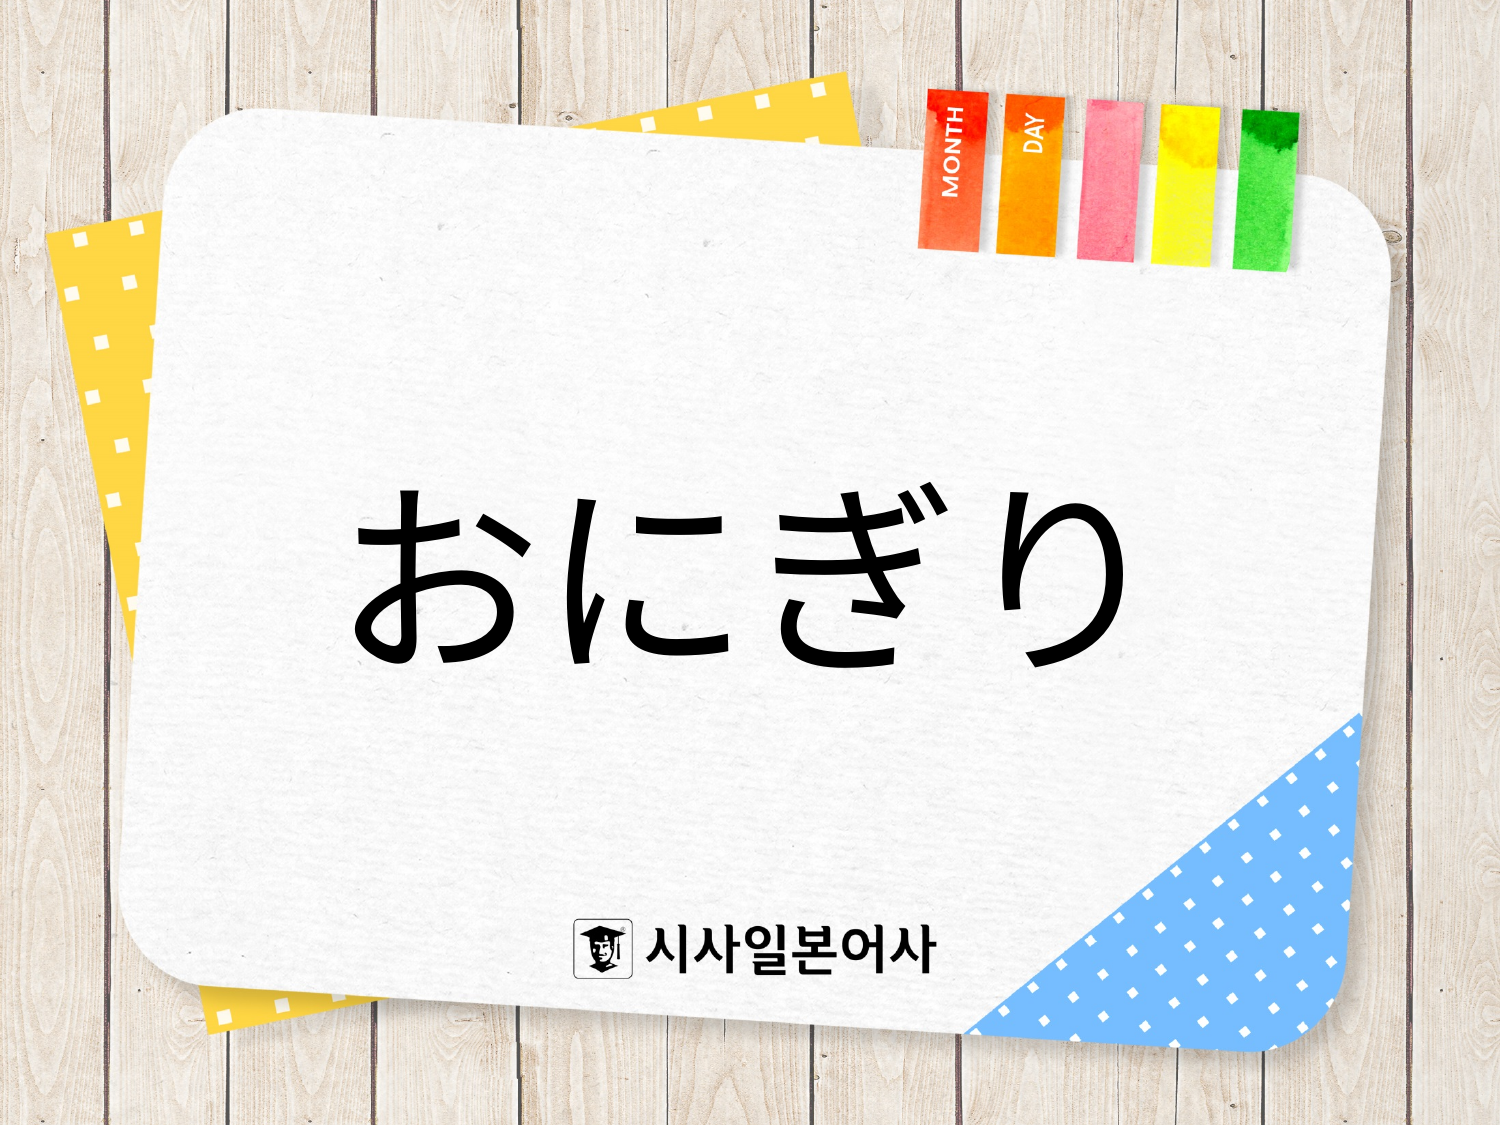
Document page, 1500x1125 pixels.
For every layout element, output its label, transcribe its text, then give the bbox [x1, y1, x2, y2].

picture [0, 0, 1500, 1125]
title おにぎり [75, 338, 1425, 811]
